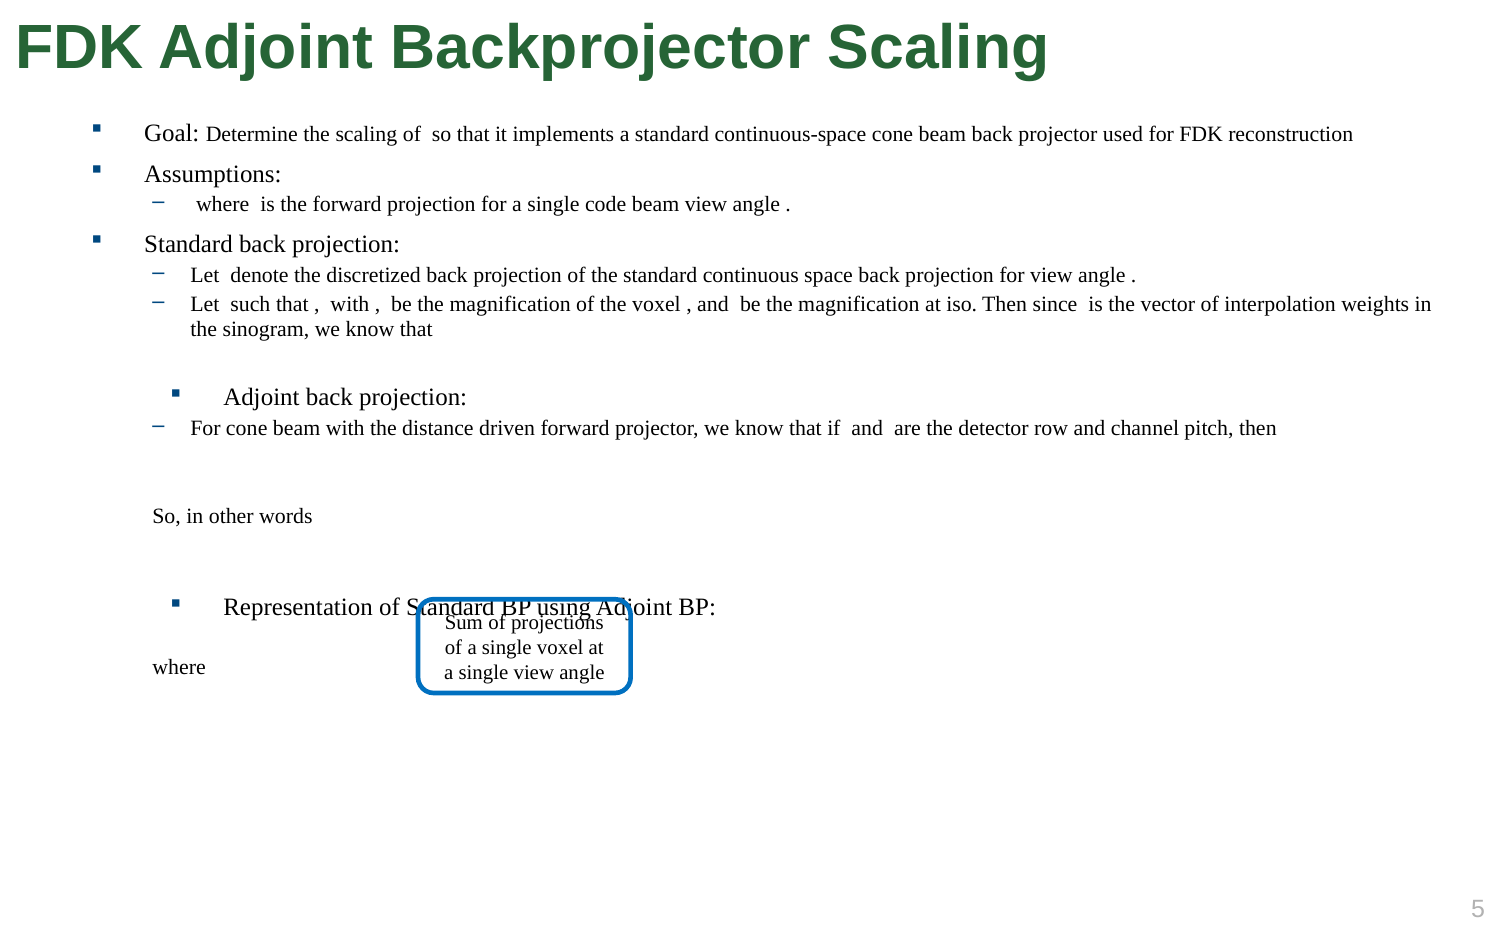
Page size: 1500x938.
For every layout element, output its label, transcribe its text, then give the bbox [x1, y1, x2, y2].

title FDK Adjoint Backprojector Scaling [0, 0, 1500, 94]
text_box Sum of projections of a single voxel at a single view angle [417, 599, 631, 694]
slide_number 4 [1393, 877, 1500, 938]
